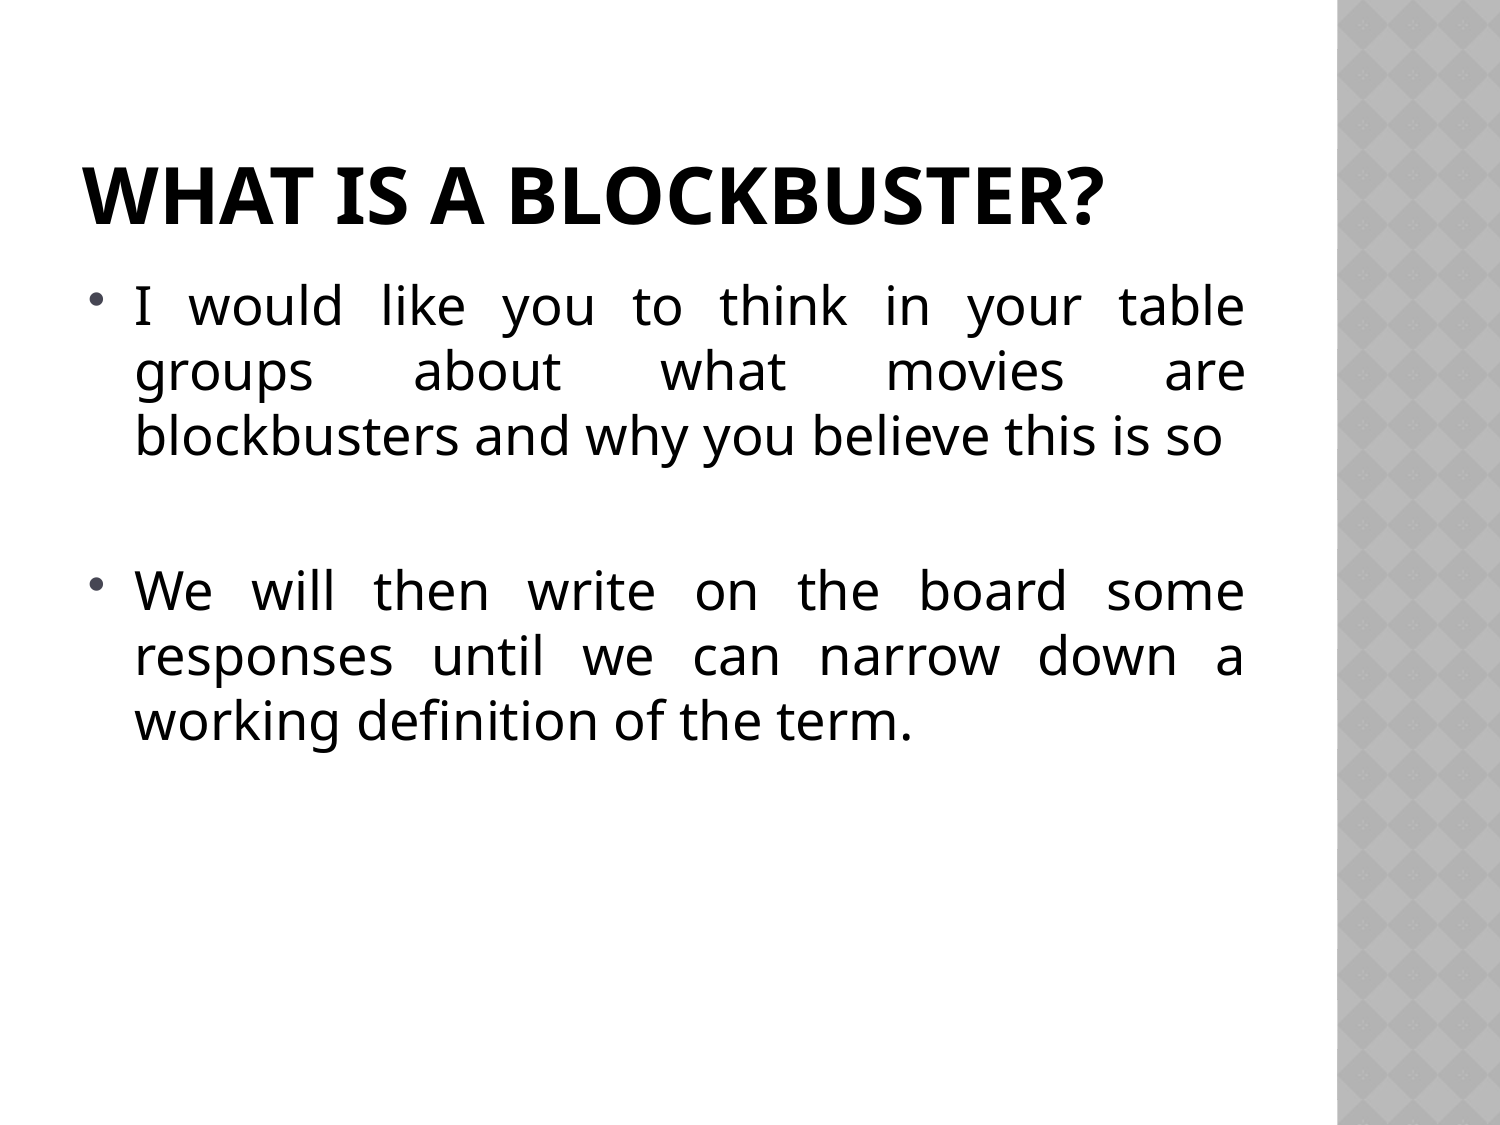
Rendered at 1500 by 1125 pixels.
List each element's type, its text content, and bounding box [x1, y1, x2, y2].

title What IS A BLOCKBUSTER? [75, 52, 1263, 240]
list I would like you to think in your table groups about what movies are blockbusters and why you believe this is so We will then write on the board some responses until we can narrow down a working definition of the term. [75, 264, 1263, 1059]
